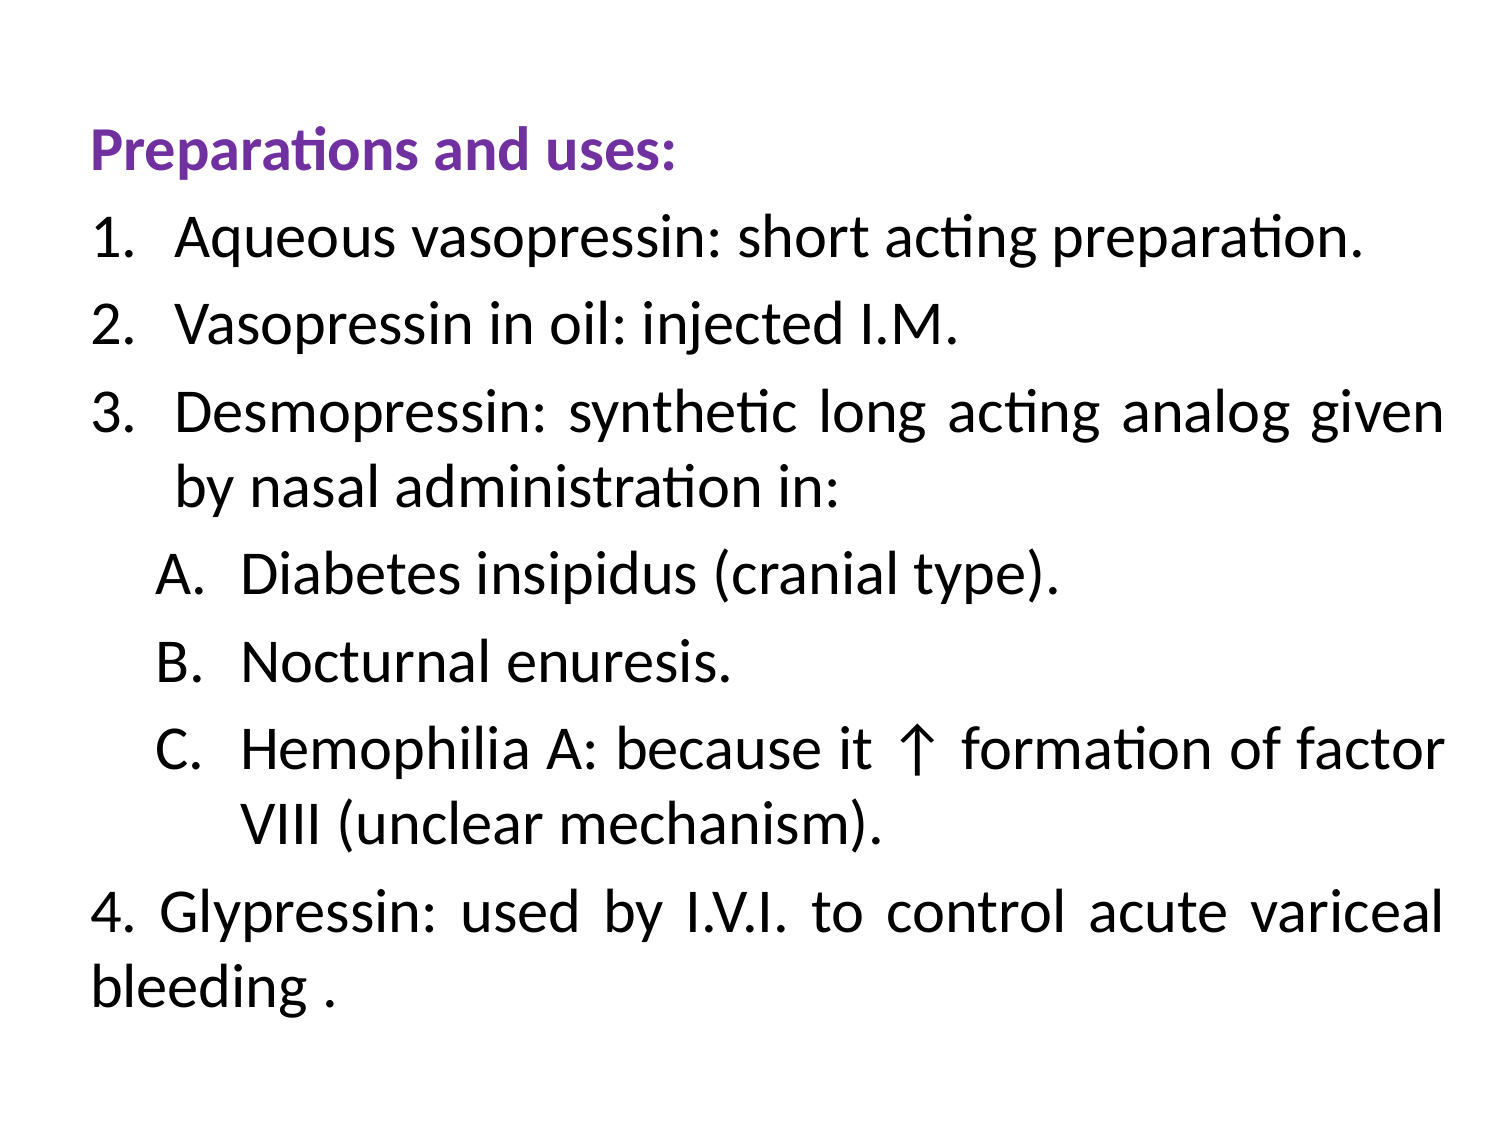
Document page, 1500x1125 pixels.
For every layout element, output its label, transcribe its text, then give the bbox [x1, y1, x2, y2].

list Preparations and uses: Aqueous vasopressin: short acting preparation. Vasopressin in oil: injected I.M. Desmopressin: synthetic long acting analog given by nasal administration in: Diabetes insipidus (cranial type). Nocturnal enuresis. Hemophilia A: because it ↑ formation of factor VIII (unclear mechanism). 4. Glypressin: used by I.V.I. to control acute variceal bleeding . [75, 99, 1463, 1025]
